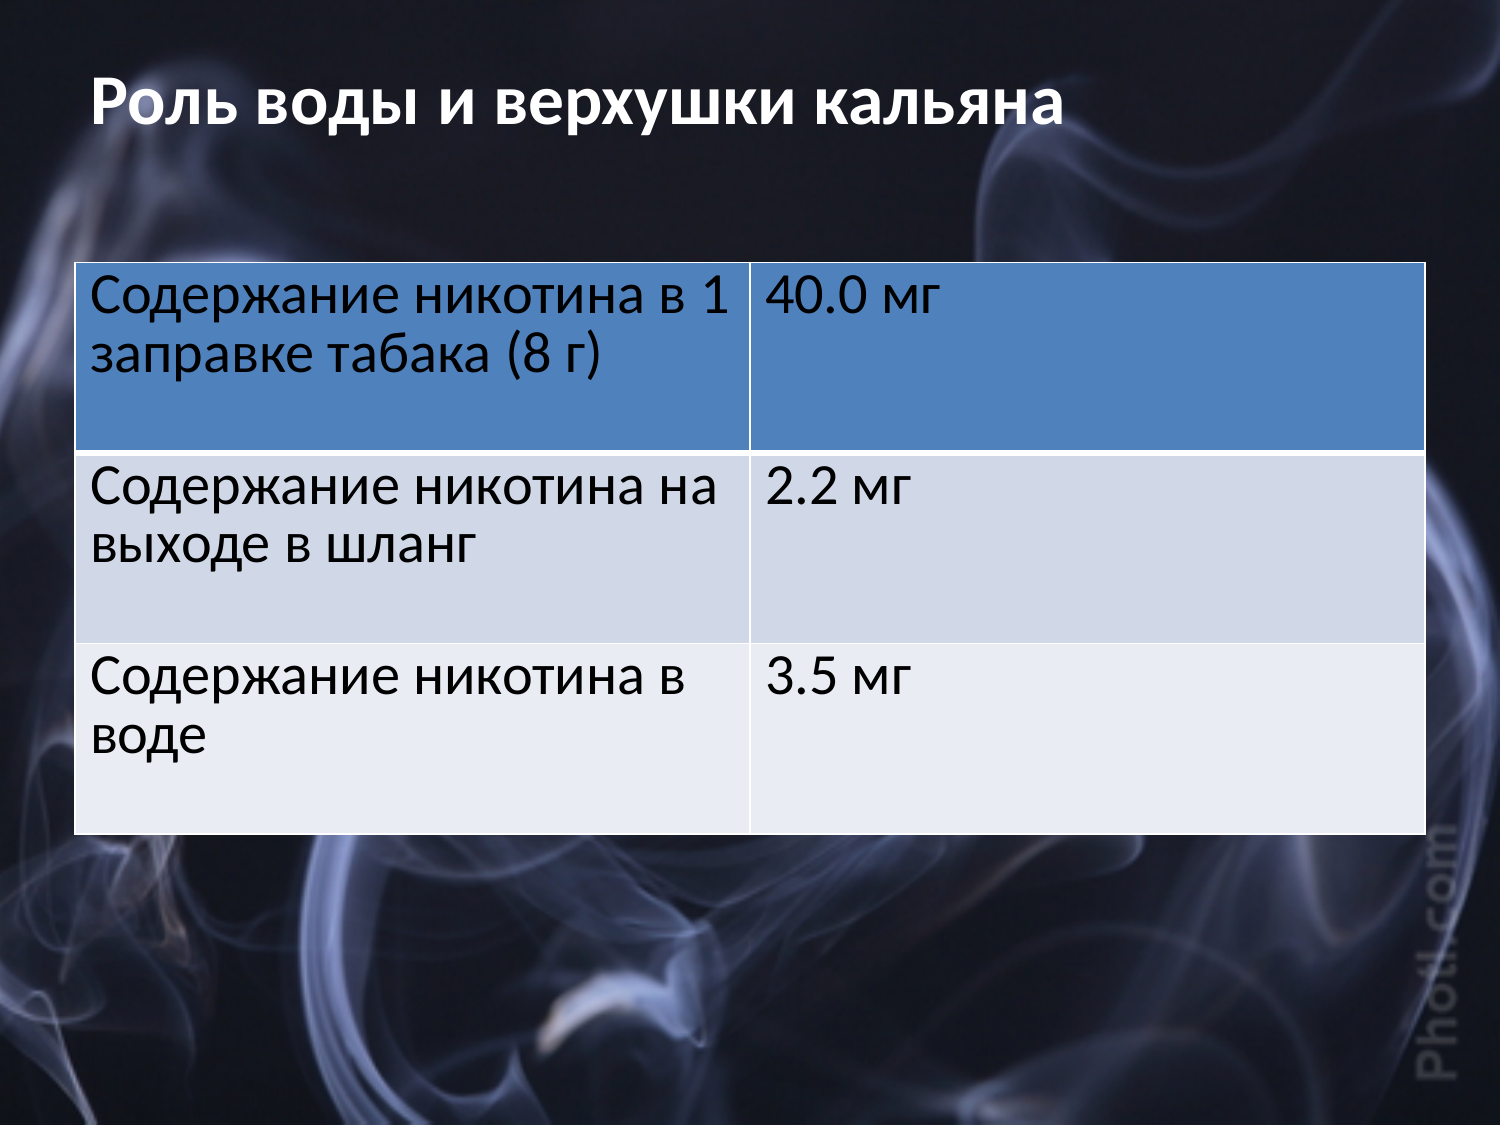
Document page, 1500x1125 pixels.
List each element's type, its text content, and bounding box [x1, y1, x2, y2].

table_header 40.0 мг [751, 263, 1424, 450]
table_cell Содержание никотина на выходе в шланг [76, 456, 749, 643]
table_cell 2.2 мг [751, 456, 1424, 643]
table_cell Содержание никотина в воде [76, 644, 749, 833]
title Роль воды и верхушки кальяна [75, 45, 1425, 233]
picture [0, 0, 1500, 1125]
table_cell 3.5 мг [751, 644, 1424, 833]
table_header Содержание никотина в 1 заправке табака (8 г) [76, 263, 749, 450]
